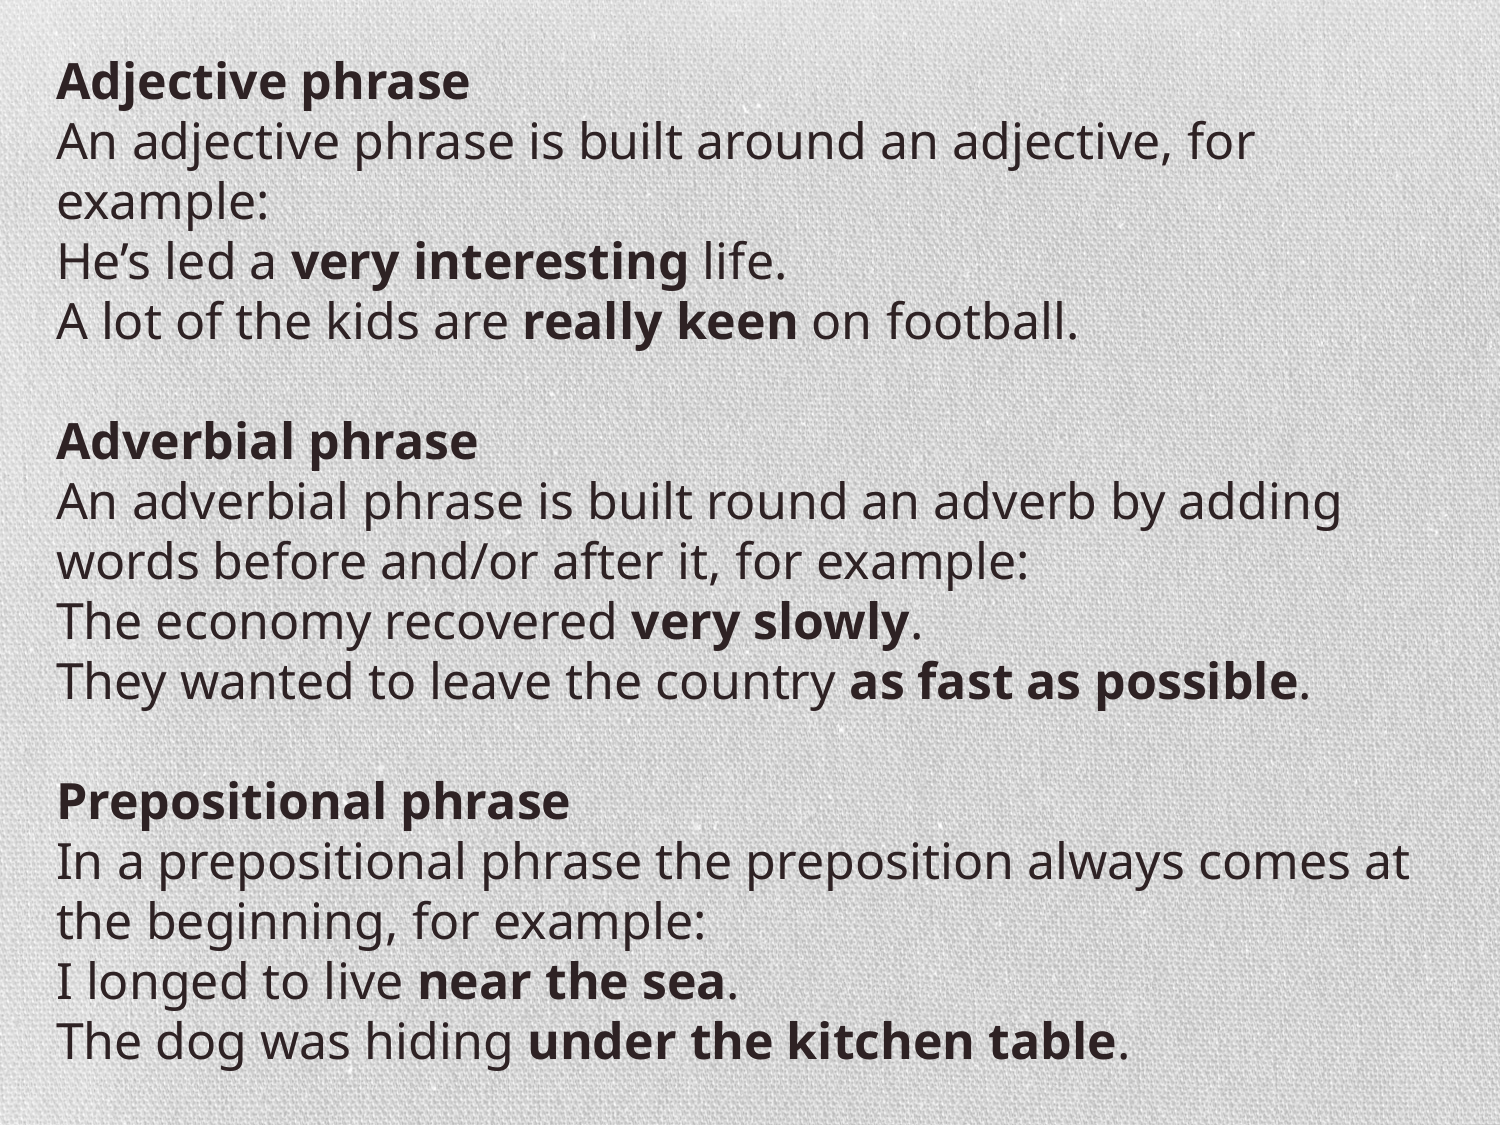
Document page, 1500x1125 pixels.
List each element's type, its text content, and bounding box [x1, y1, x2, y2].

text_box Adjective phrase An adjective phrase is built around an adjective, for example: He’s led a very interesting life. A lot of the kids are really keen on football. Adverbial phrase An adverbial phrase is built round an adverb by adding words before and/or after it, for example: The economy recovered very slowly. They wanted to leave the country as fast as possible. Prepositional phrase In a prepositional phrase the preposition always comes at the beginning, for example: I longed to live near the sea. The dog was hiding under the kitchen table. [41, 42, 1447, 1078]
